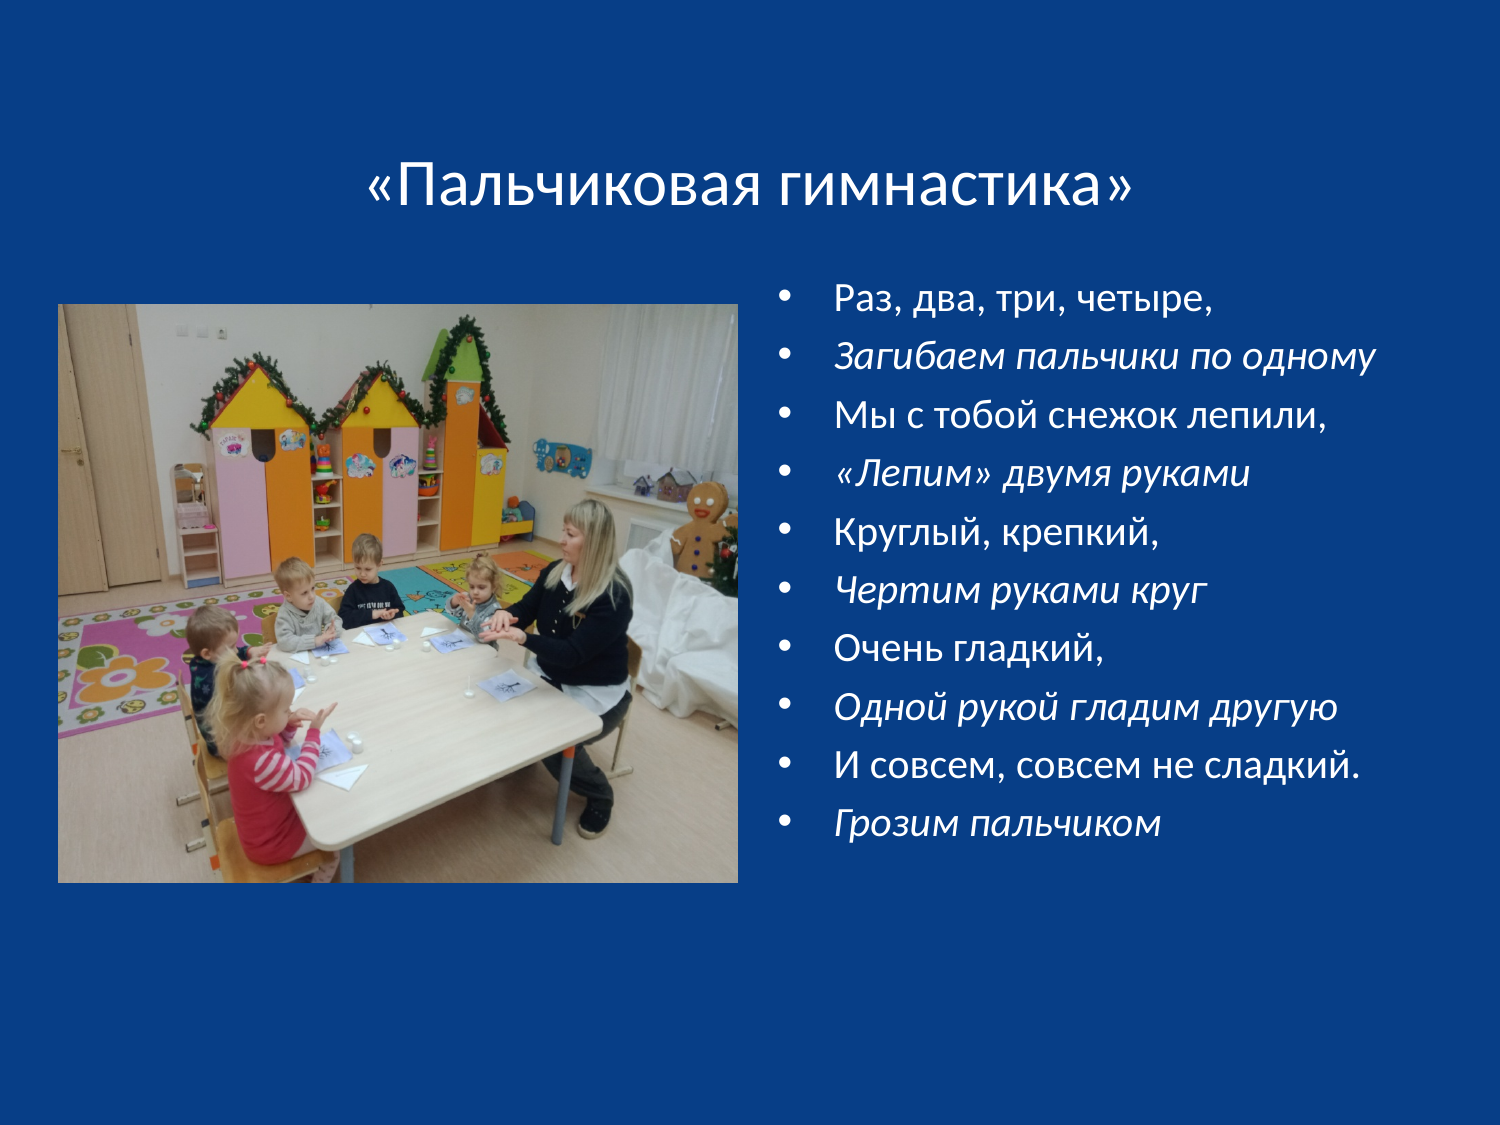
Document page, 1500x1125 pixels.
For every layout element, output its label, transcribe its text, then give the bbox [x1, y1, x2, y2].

title «Пальчиковая гимнастика» [75, 45, 1425, 233]
list Раз, два, три, четыре, Загибаем пальчики по одному Мы с тобой снежок лепили, «Лепим» двумя руками Круглый, крепкий, Чертим руками круг Очень гладкий, Одной рукой гладим другую И совсем, совсем не сладкий. Грозим пальчиком [762, 262, 1425, 1005]
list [58, 304, 738, 883]
